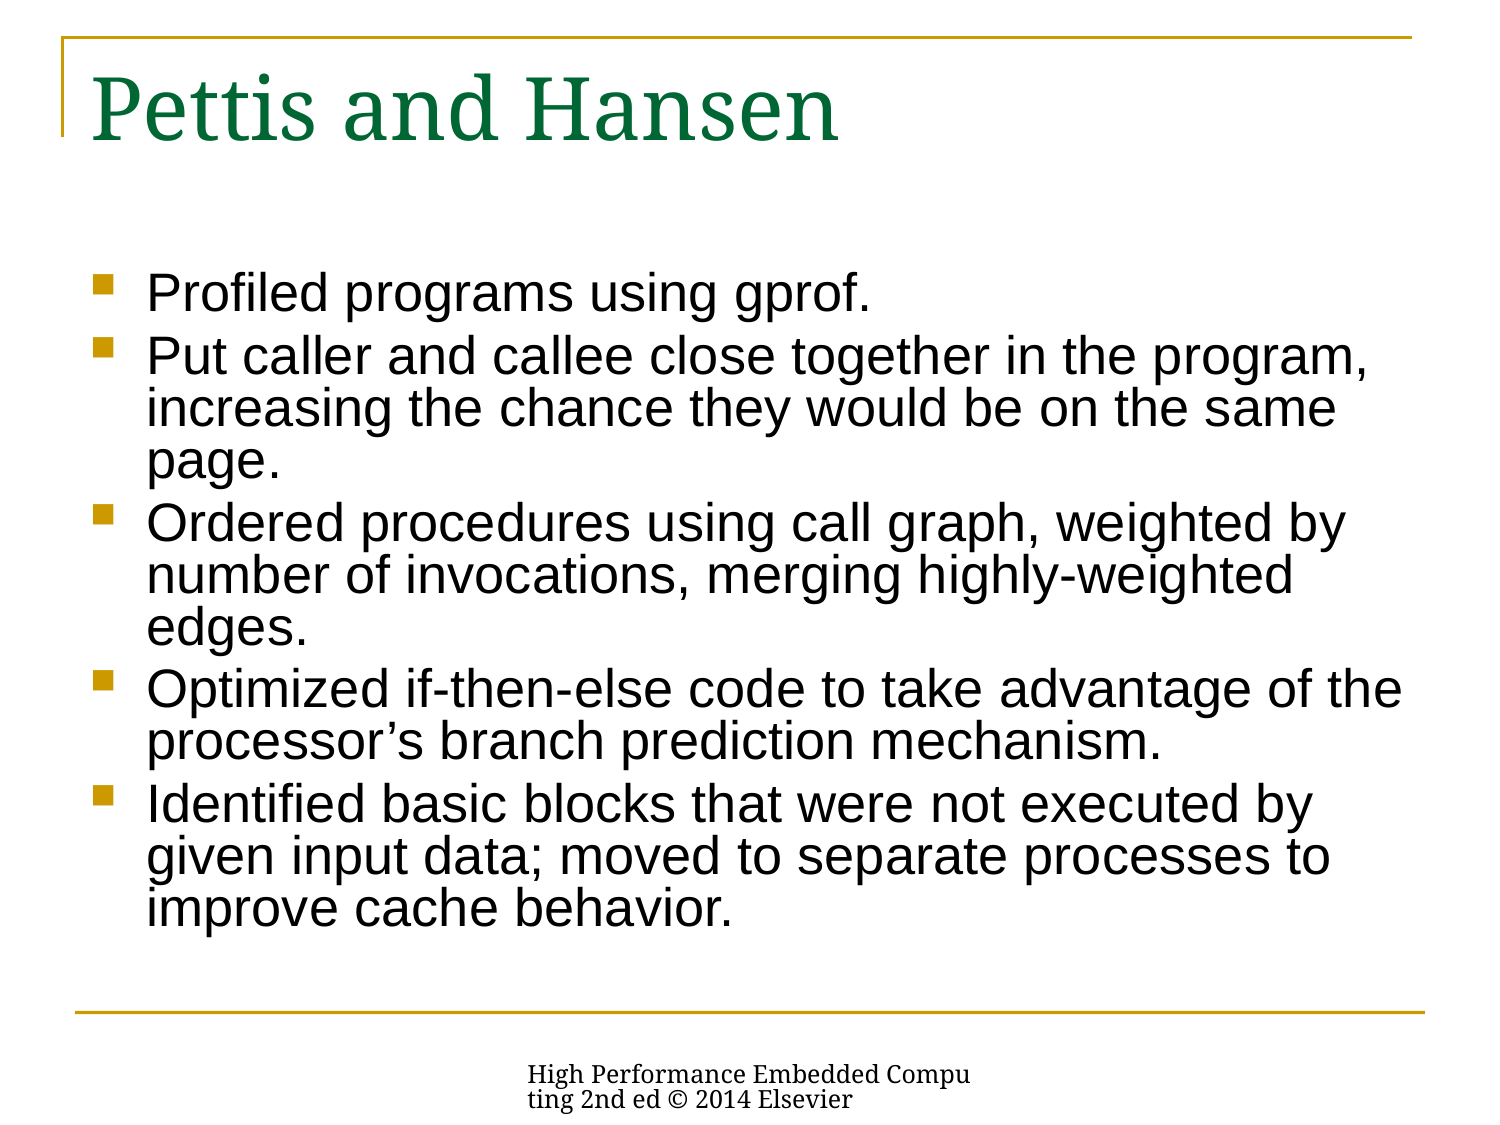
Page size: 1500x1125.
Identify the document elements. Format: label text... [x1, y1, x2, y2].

title Pettis and Hansen [75, 45, 1425, 233]
footer High Performance Embedded Computing 2nd ed © 2014 Elsevier [512, 1025, 988, 1100]
list Profiled programs using gprof. Put caller and callee close together in the program, increasing the chance they would be on the same page. Ordered procedures using call graph, weighted by number of invocations, merging highly-weighted edges. Optimized if-then-else code to take advantage of the processor’s branch prediction mechanism. Identified basic blocks that were not executed by given input data; moved to separate processes to improve cache behavior. [75, 262, 1425, 1006]
